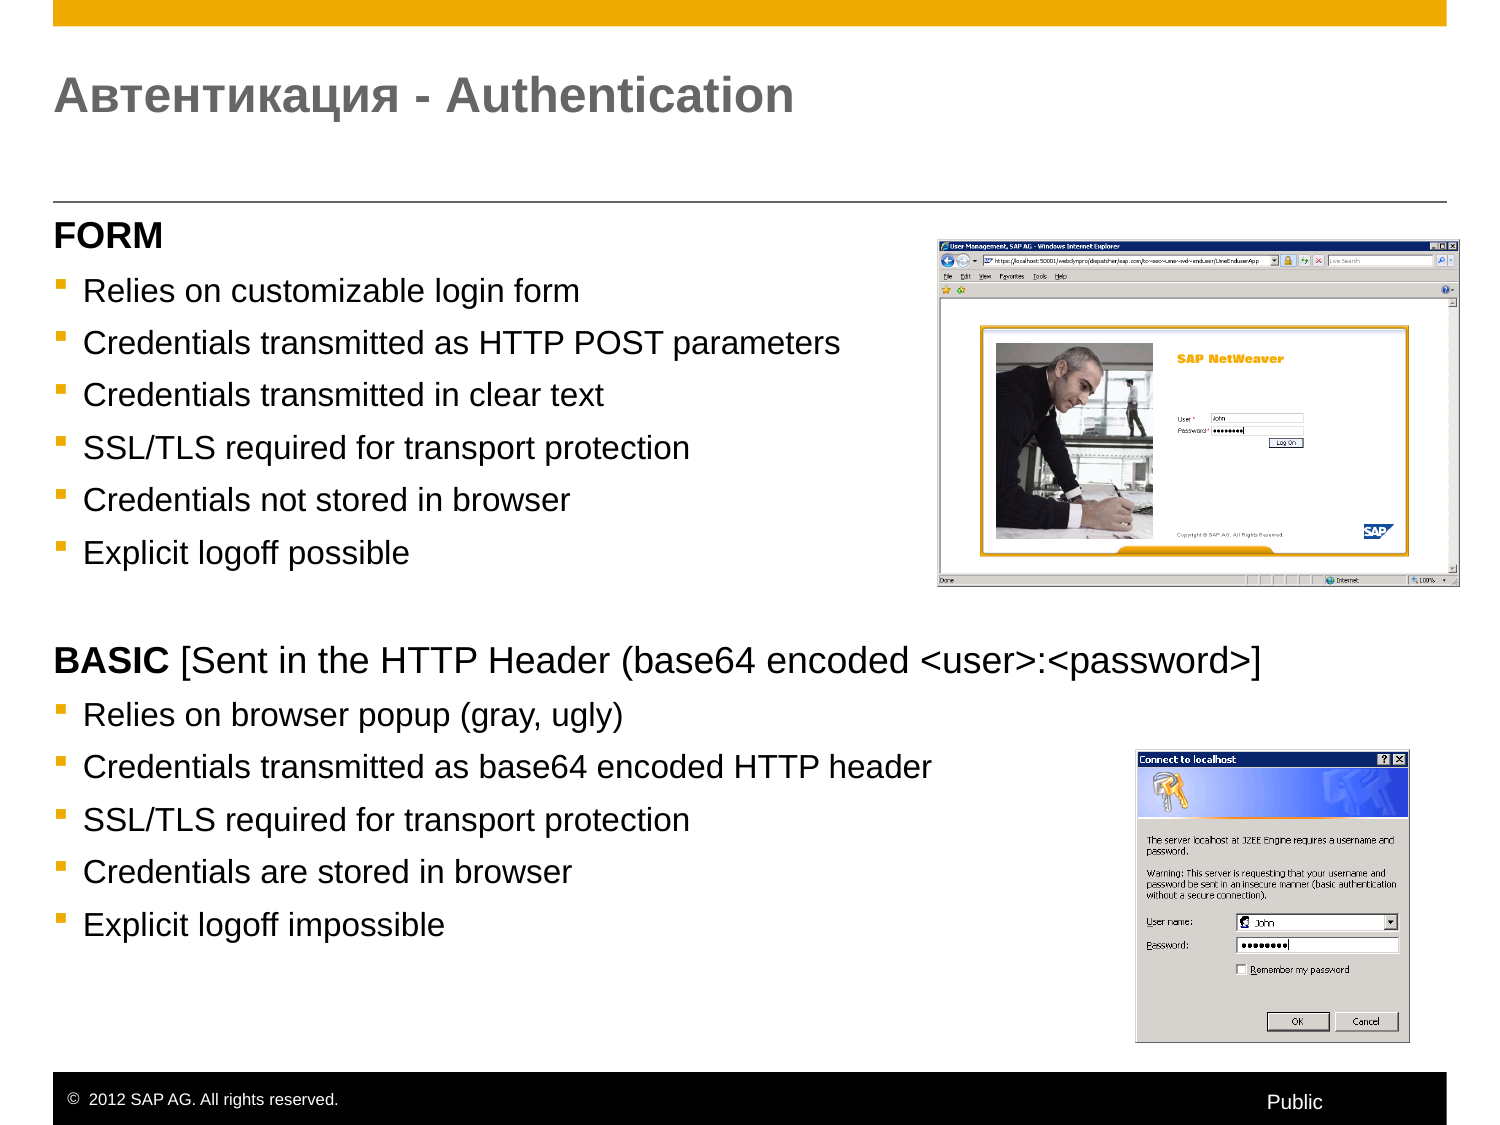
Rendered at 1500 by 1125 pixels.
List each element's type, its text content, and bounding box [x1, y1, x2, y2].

title Автентикация - Authentication Front-End Authentication: Username & Password [53, 53, 1447, 178]
list FORM Relies on customizable login form Credentials transmitted as HTTP POST parameters Credentials transmitted in clear text SSL/TLS required for transport protection Credentials not stored in browser Explicit logoff possible BASIC [Sent in the HTTP Header (base64 encoded <user>:<password>] Relies on browser popup (gray, ugly) Credentials transmitted as base64 encoded HTTP header SSL/TLS required for transport protection Credentials are stored in browser Explicit logoff impossible [53, 211, 1447, 983]
picture [1135, 749, 1411, 1043]
picture [936, 239, 1460, 587]
